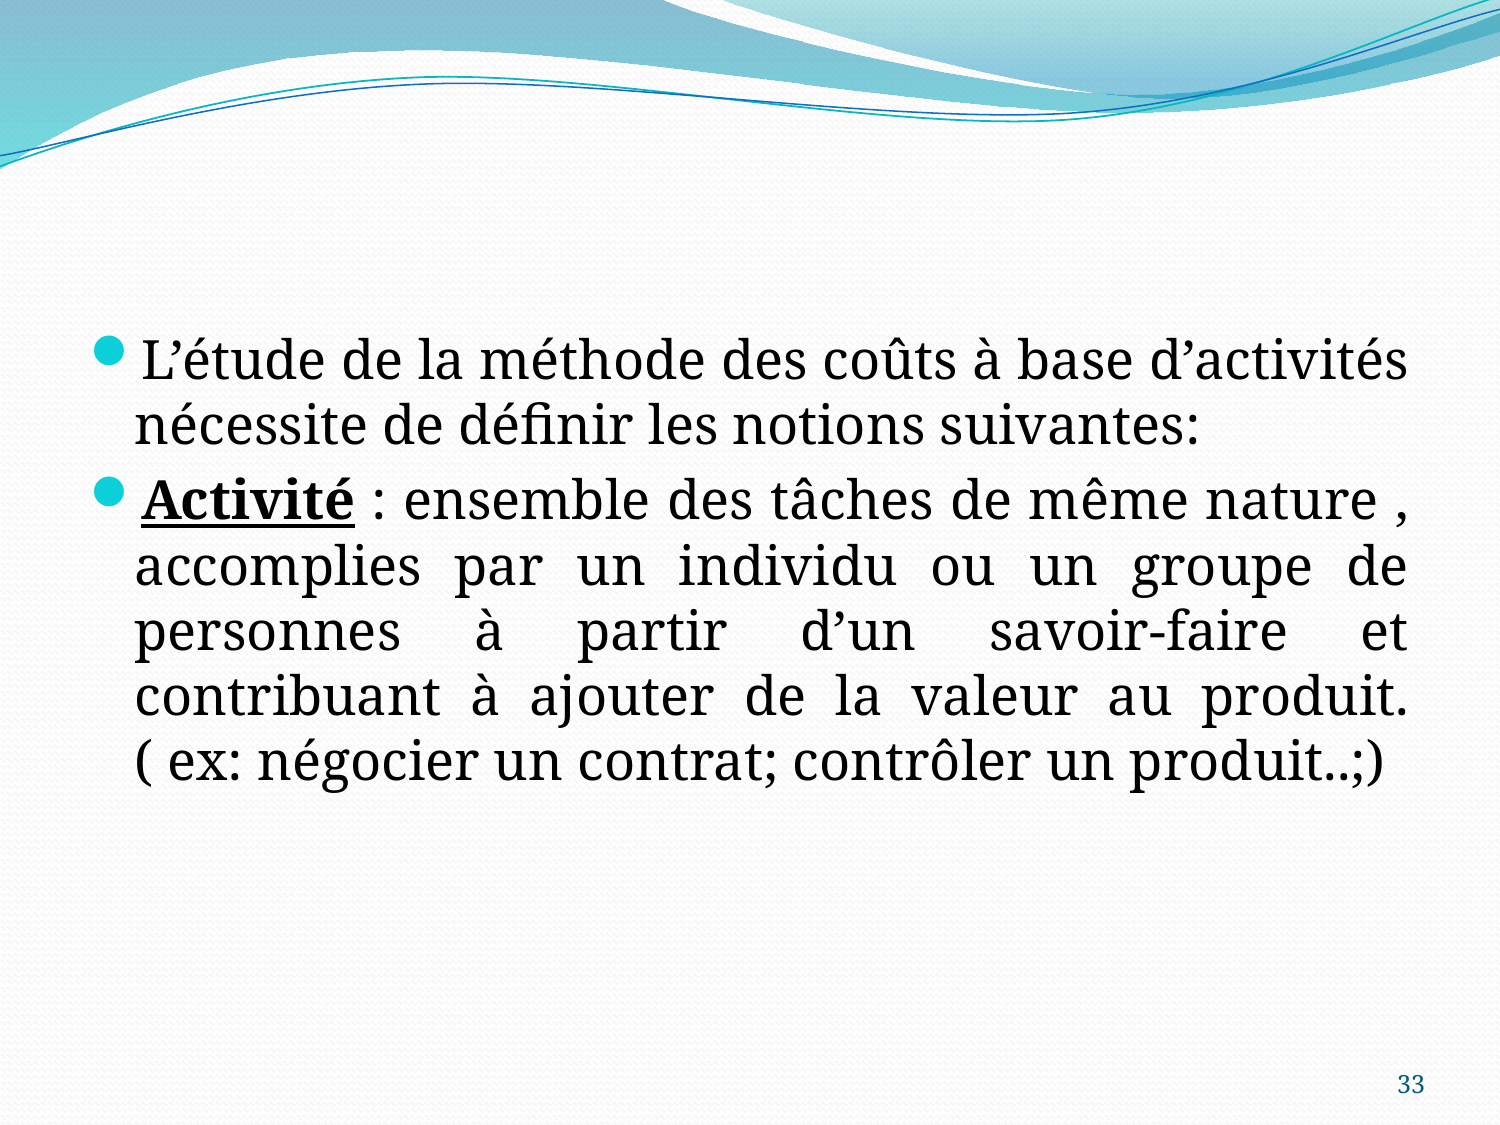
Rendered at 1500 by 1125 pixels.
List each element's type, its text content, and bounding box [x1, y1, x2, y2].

slide_number 33 [1299, 1042, 1425, 1103]
list L’étude de la méthode des coûts à base d’activités nécessite de définir les notions suivantes: Activité : ensemble des tâches de même nature , accomplies par un individu ou un groupe de personnes à partir d’un savoir-faire et contribuant à ajouter de la valeur au produit.( ex: négocier un contrat; contrôler un produit..;) [75, 317, 1425, 1038]
